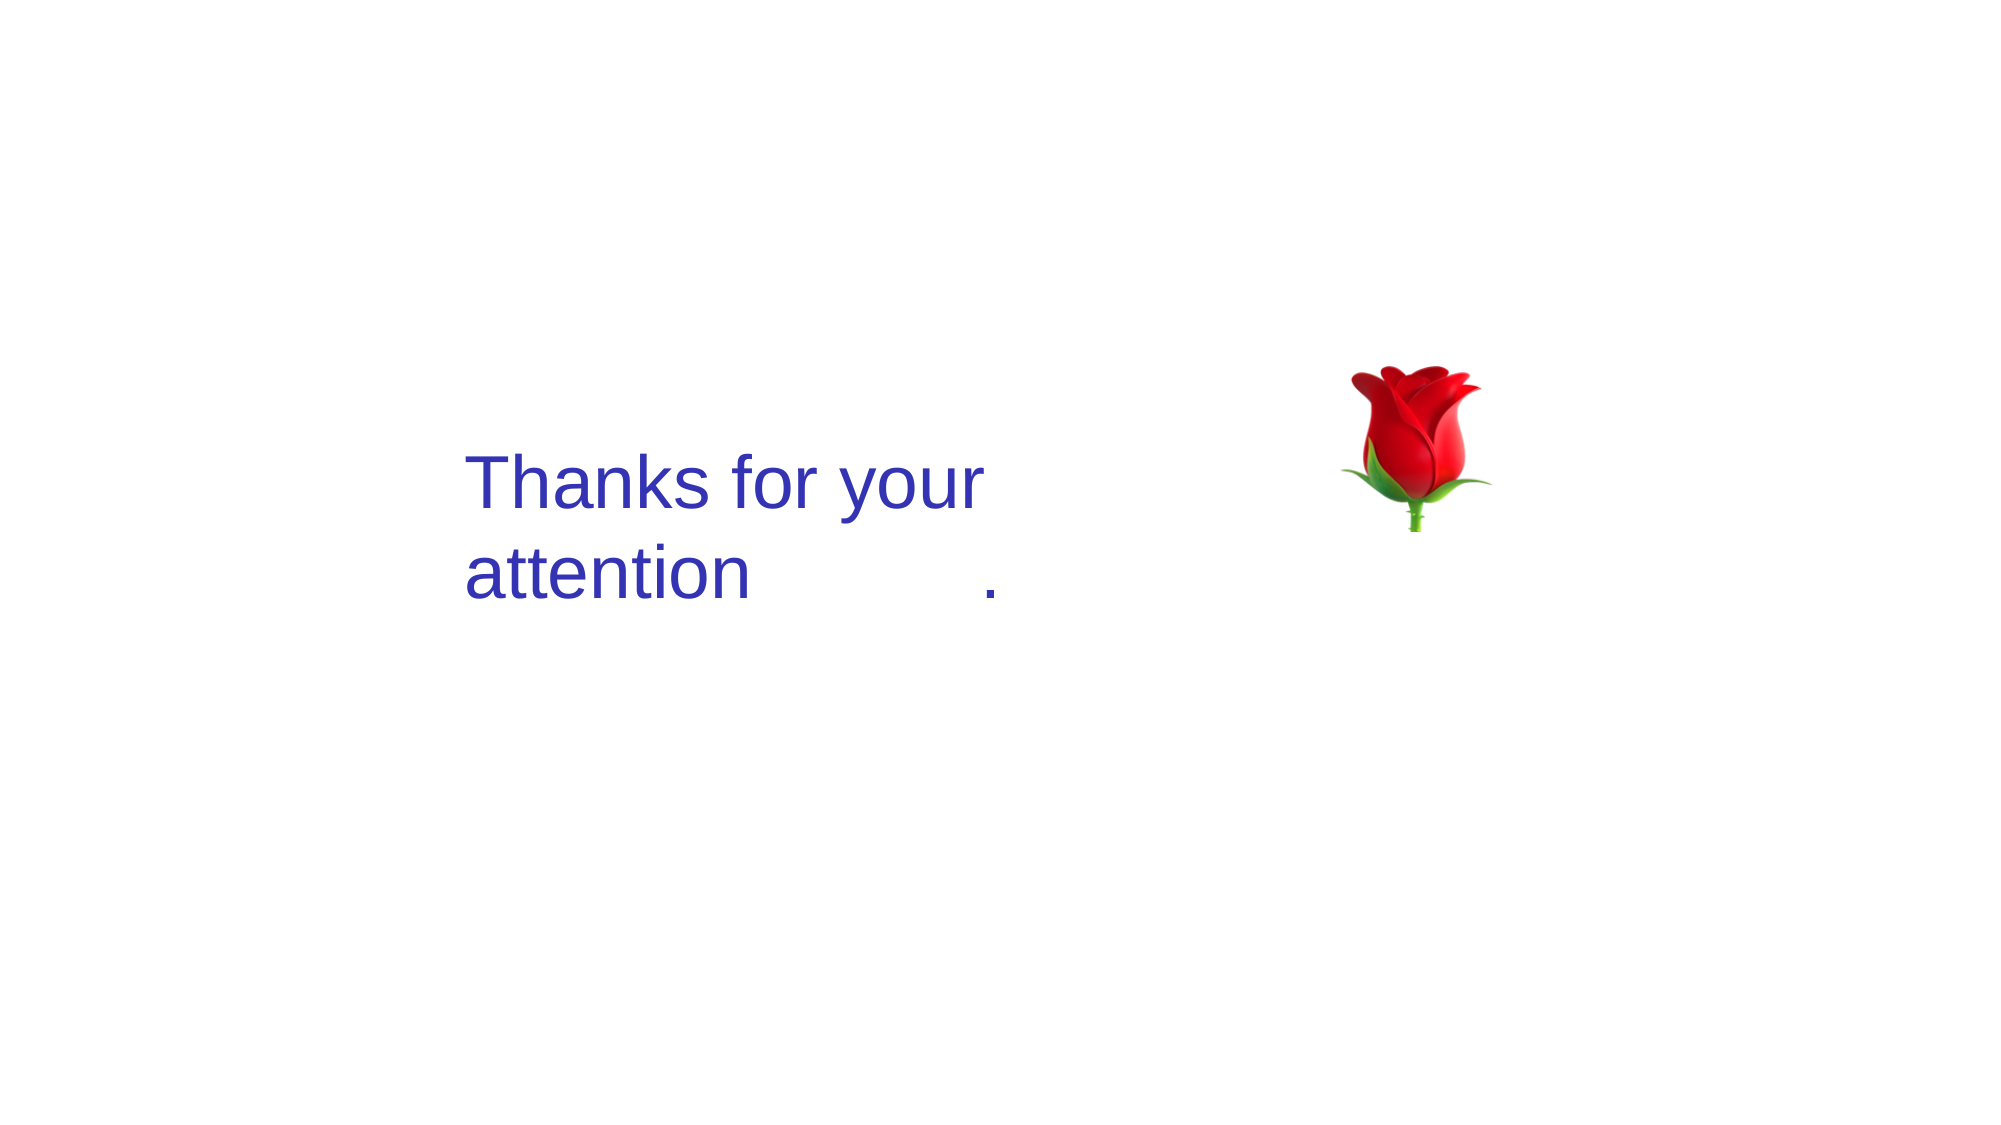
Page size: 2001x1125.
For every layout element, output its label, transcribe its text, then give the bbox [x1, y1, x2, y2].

text_box Thanks for your attention . [450, 425, 1554, 621]
picture [1332, 365, 1499, 532]
